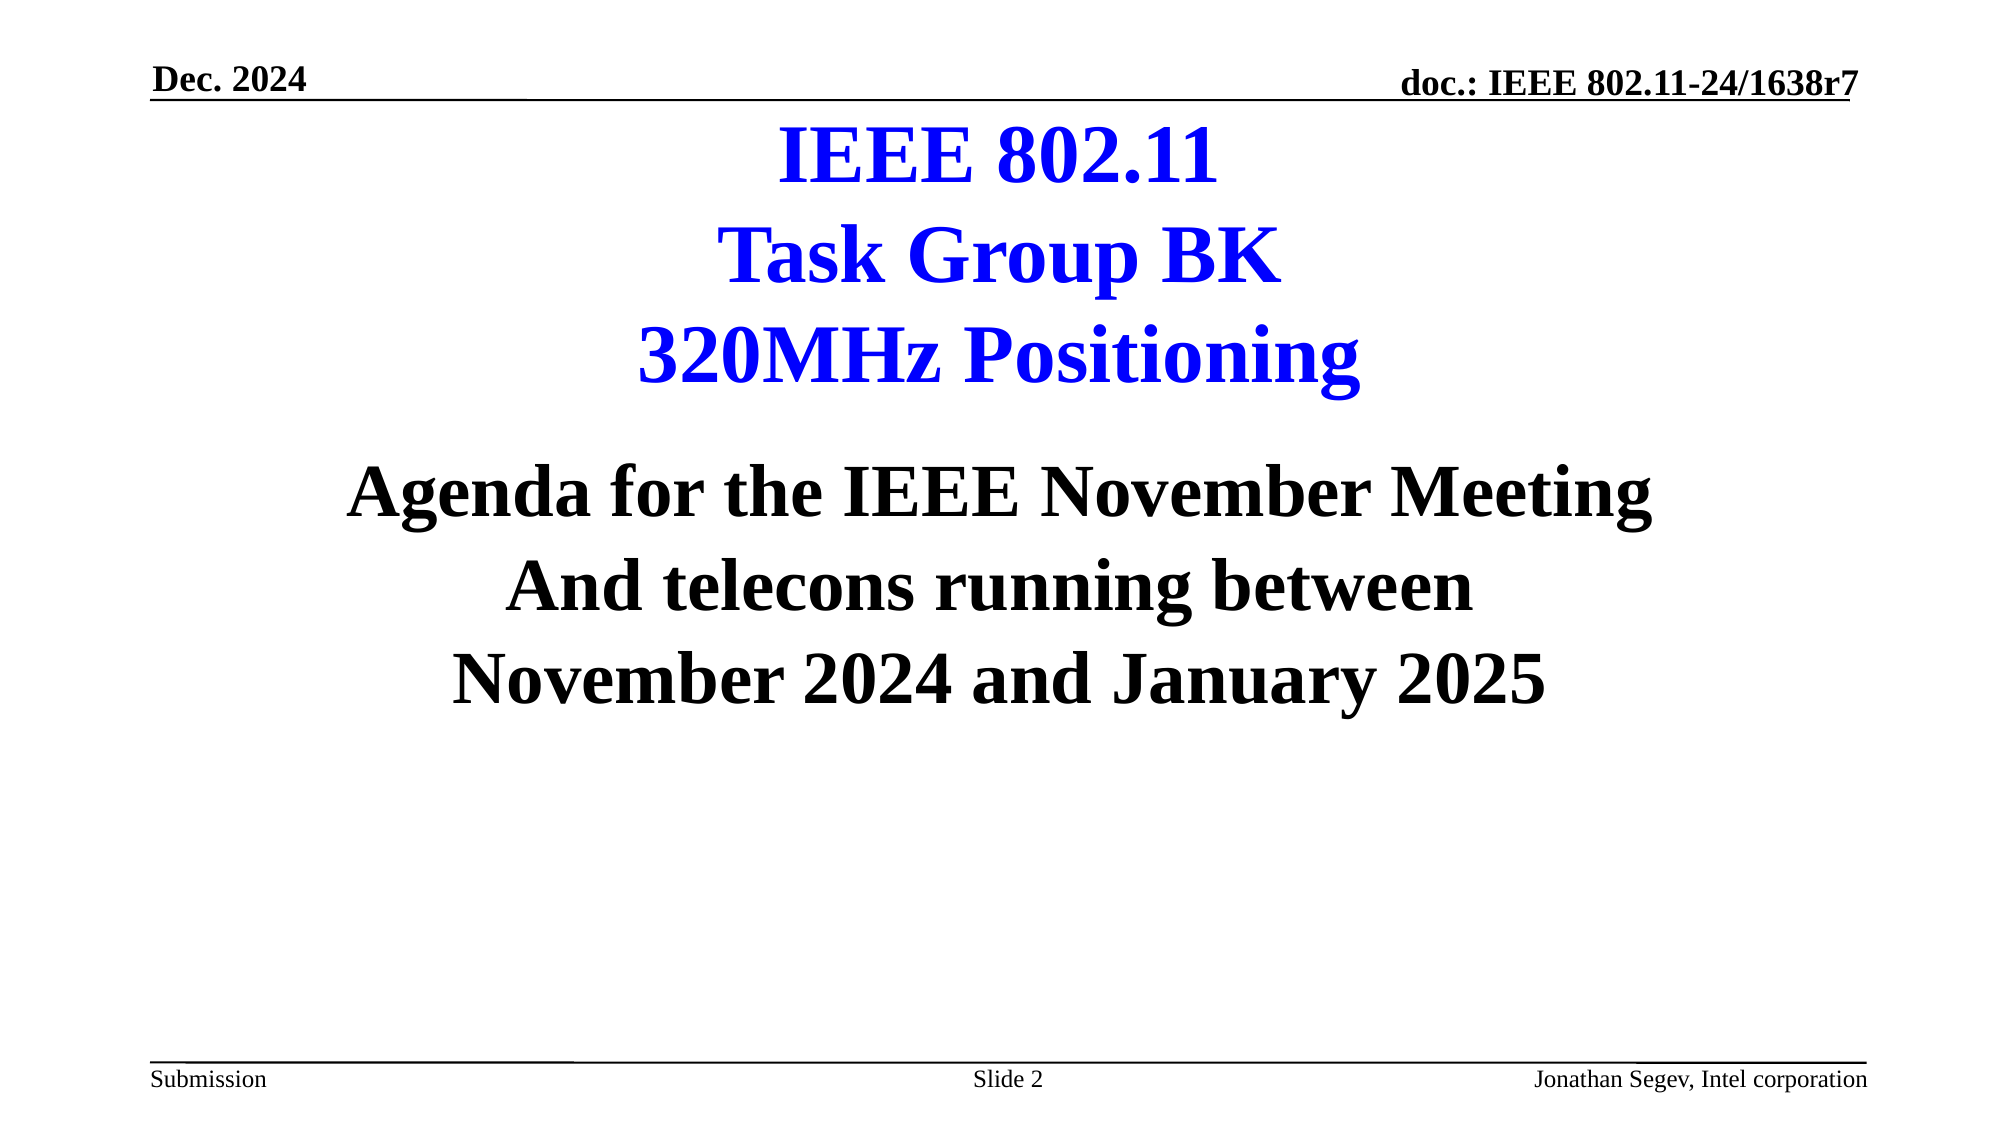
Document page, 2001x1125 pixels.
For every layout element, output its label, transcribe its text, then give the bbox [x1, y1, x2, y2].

title IEEE 802.11 Task Group BK 320MHz Positioning [149, 112, 1850, 386]
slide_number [152, 54, 563, 100]
slide_number Slide 2 [950, 1061, 1067, 1123]
footer Jonathan Segev, Intel corporation [1171, 1061, 1869, 1093]
list Agenda for the IEEE November Meeting And telecons running between November 2024 and January 2025 [149, 444, 1850, 1000]
